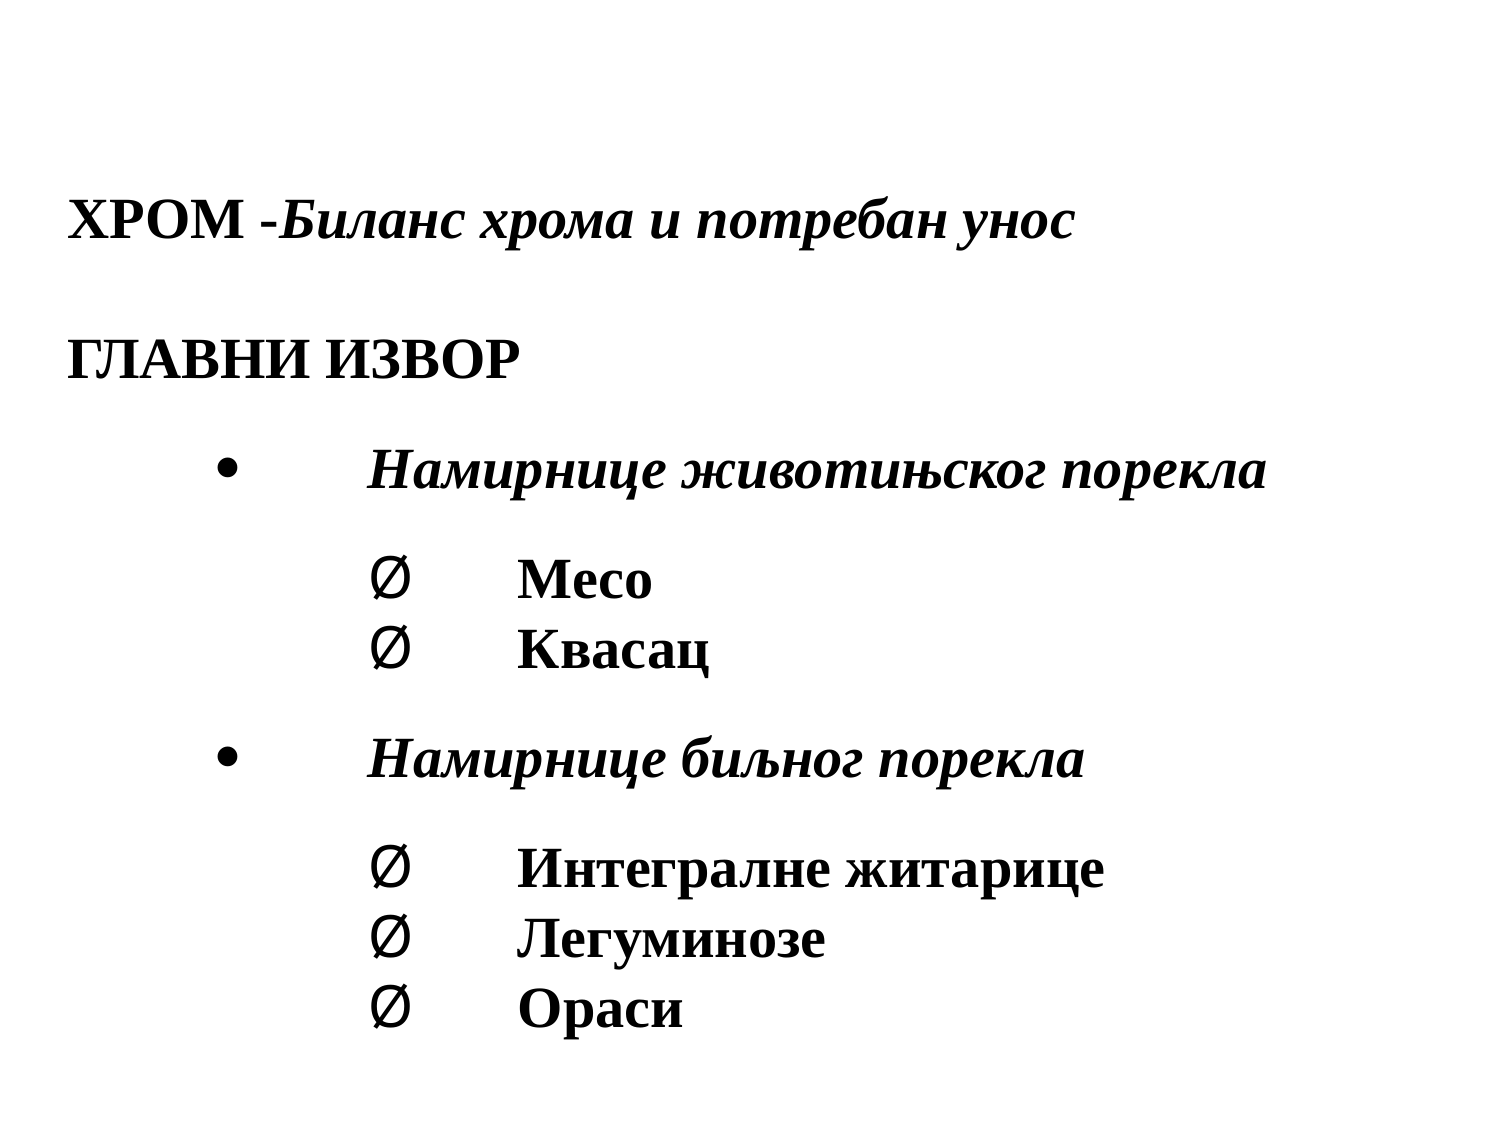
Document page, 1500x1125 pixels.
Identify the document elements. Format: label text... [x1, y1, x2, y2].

text_box ХРОМ -Биланс хрома и потребан унос ГЛАВНИ ИЗВОР · Намирнице животињског порекла Ø Месо Ø Квасац · Намирнице биљног порекла Ø Интегралне житарице Ø Легуминозе Ø Ораси [53, 172, 1391, 1047]
